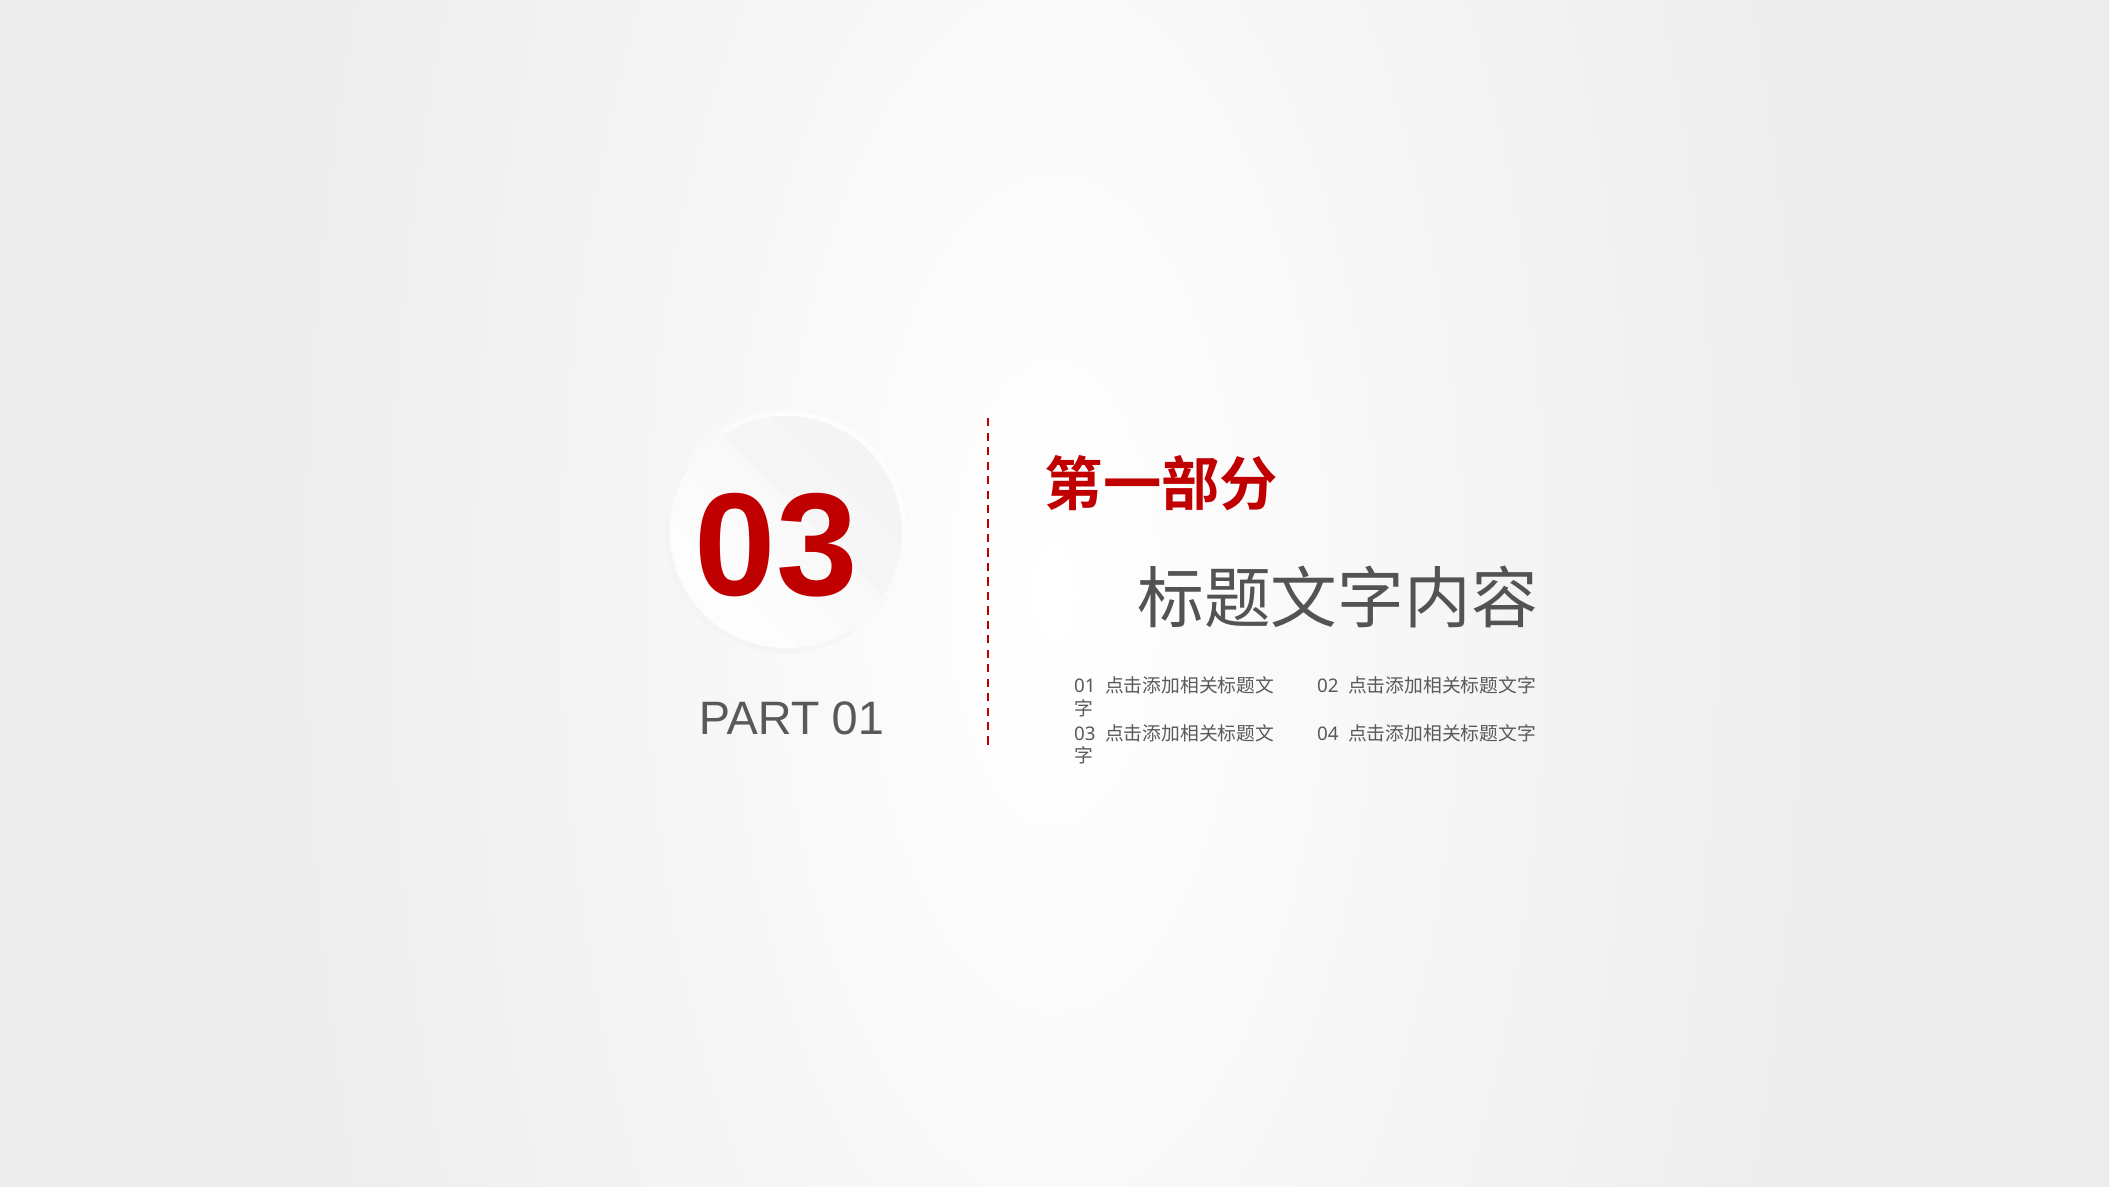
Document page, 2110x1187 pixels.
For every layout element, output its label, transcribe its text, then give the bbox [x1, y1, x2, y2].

text_box PART 01 [698, 687, 908, 745]
text_box 01 点击添加相关标题文字 [1060, 666, 1306, 714]
picture [0, 0, 2110, 1187]
text_box 第一部分 标题文字内容 [1011, 439, 1568, 651]
text_box 03 点击添加相关标题文字 [1060, 714, 1306, 774]
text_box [664, 410, 908, 654]
text_box 04 点击添加相关标题文字 [1303, 714, 1560, 751]
text_box 02 点击添加相关标题文字 [1303, 666, 1560, 704]
